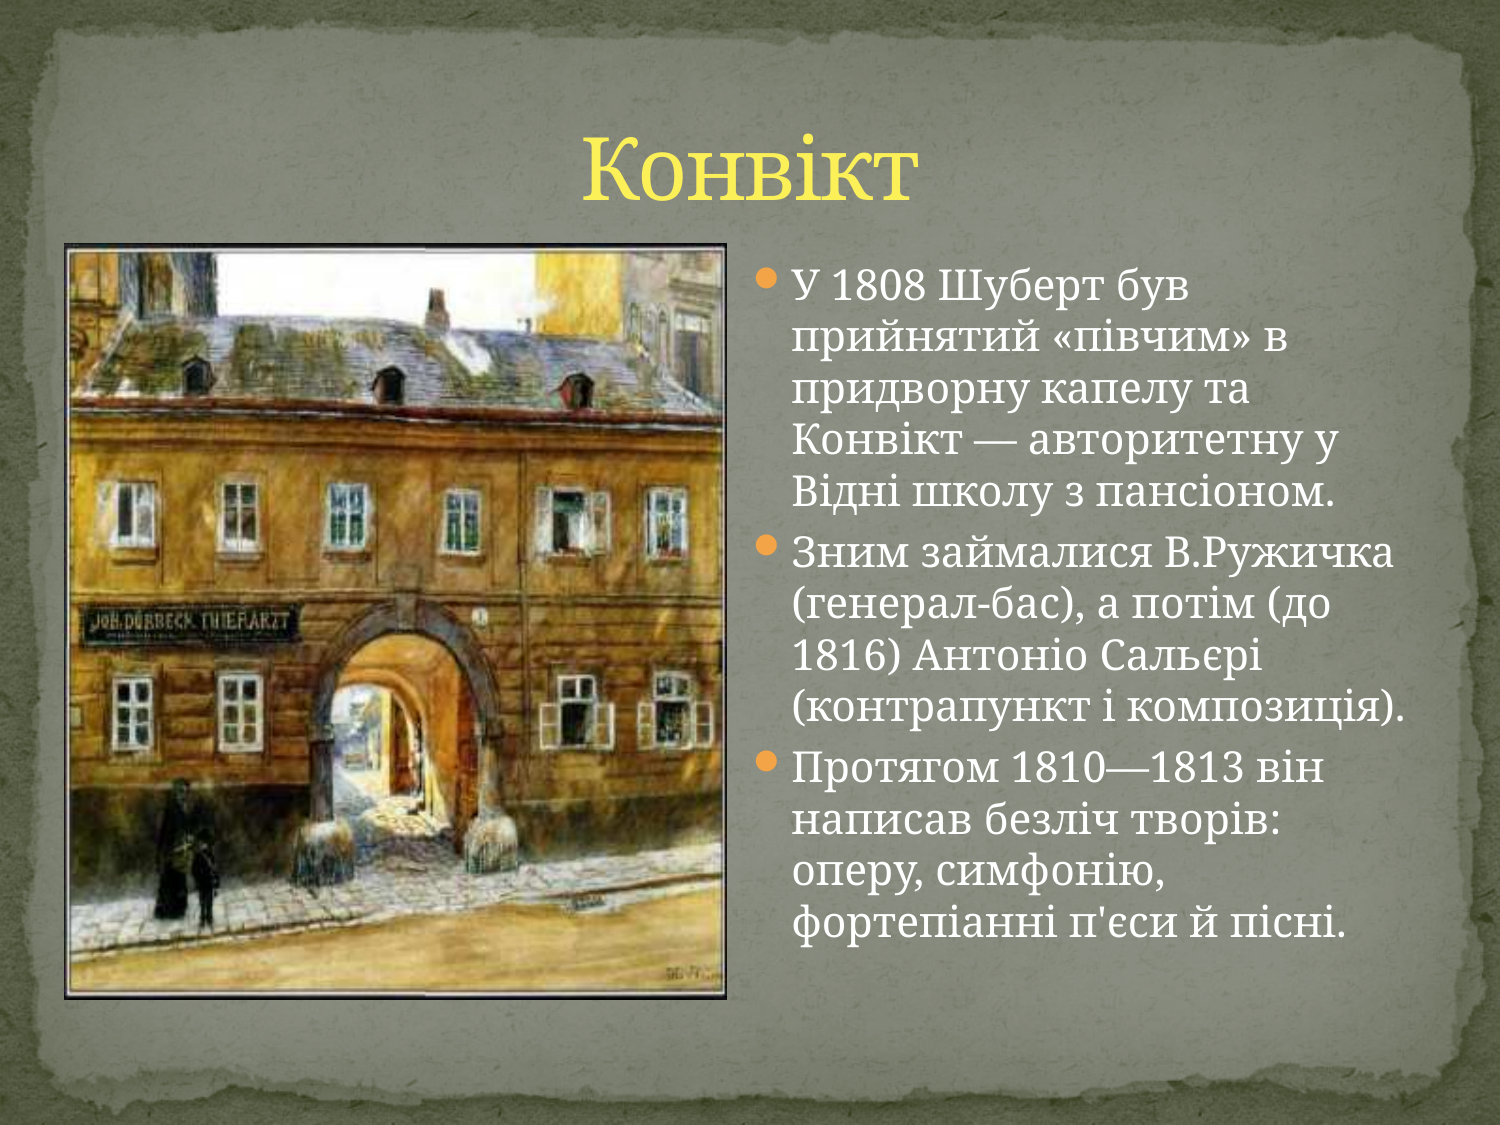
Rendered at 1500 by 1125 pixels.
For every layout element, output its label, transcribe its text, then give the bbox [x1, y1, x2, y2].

title Конвікт [74, 24, 1425, 225]
picture [64, 243, 727, 1000]
list У 1808 Шуберт був прийнятий «півчим» в придворну капелу та Конвікт — авторитетну у Відні школу з пансіоном. Зним займалися В.Ружичка (генерал-бас), а потім (до 1816) Антоніо Сальєрі (контрапункт і композиція). Протягом 1810—1813 він написав безліч творів: оперу, симфонію, фортепіанні п'єси й пісні. [738, 249, 1425, 1000]
